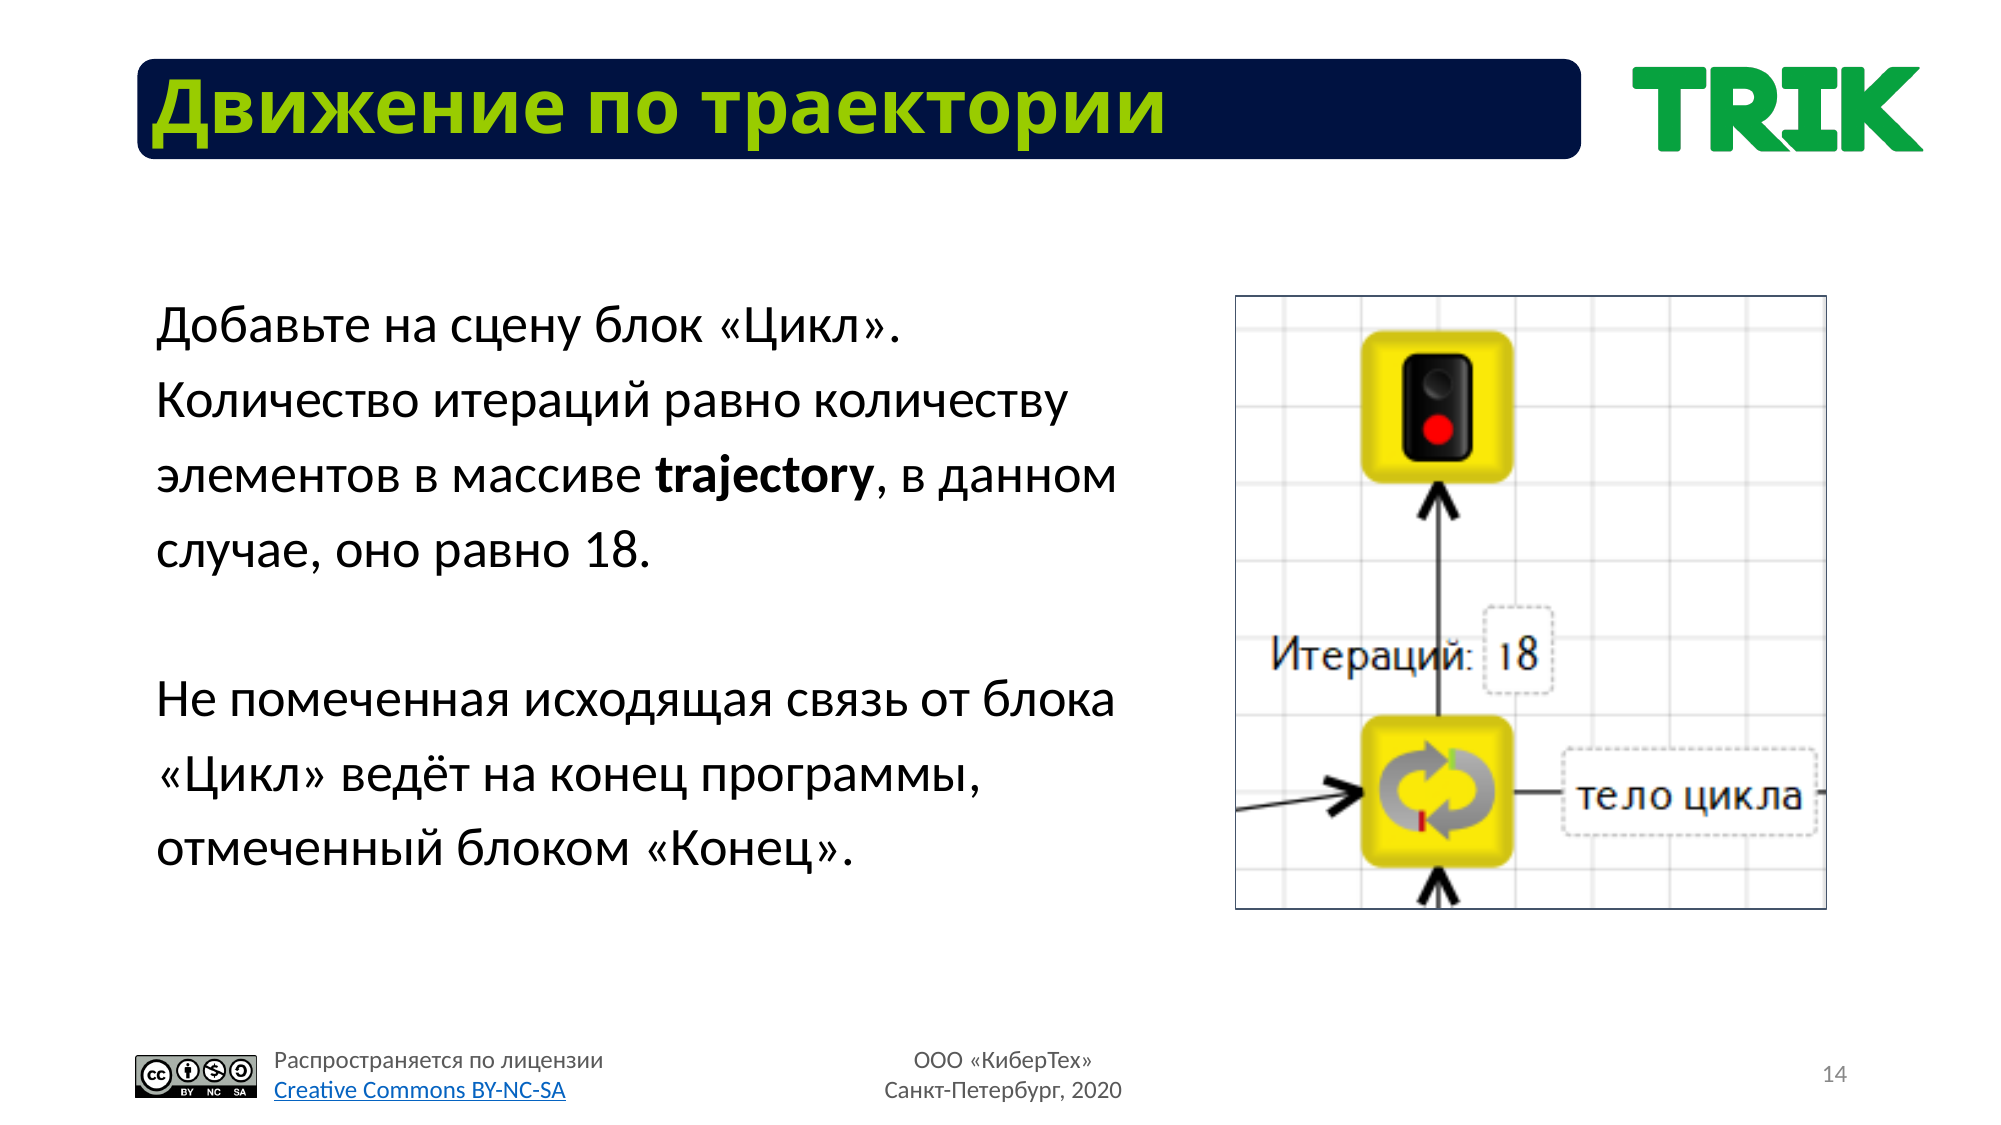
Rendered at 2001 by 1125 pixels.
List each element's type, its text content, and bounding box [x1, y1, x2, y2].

text_box 14 [1412, 1042, 1863, 1103]
picture [1631, 64, 1924, 154]
text_box Добавьте на сцену блок «Цикл». Количество итераций равно количеству элементов в массиве trajectory, в данном случае, оно равно 18. Не помеченная исходящая связь от блока «Цикл» ведёт на конец программы, отмеченный блоком «Конец». [141, 271, 1162, 890]
picture [1235, 296, 1826, 909]
picture [135, 1055, 257, 1098]
text_box Движение по траектории [137, 61, 1582, 162]
